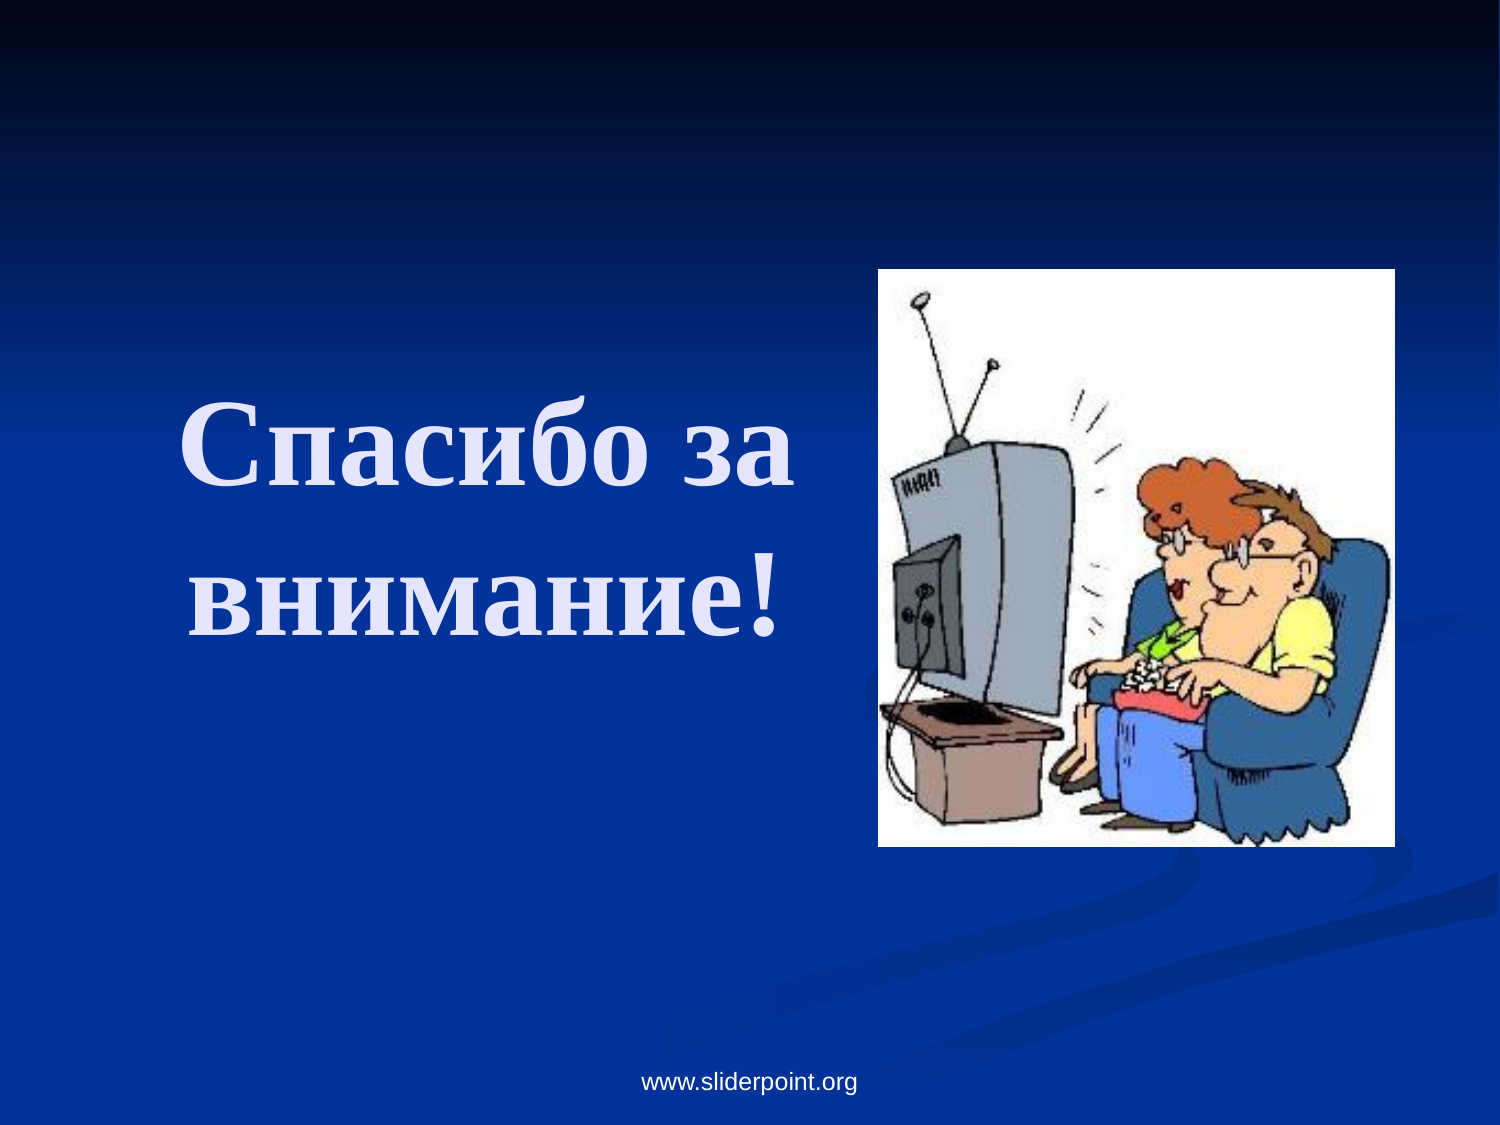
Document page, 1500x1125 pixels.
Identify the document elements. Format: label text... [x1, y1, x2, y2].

footer www.sliderpoint.org [512, 1024, 988, 1104]
picture [878, 269, 1395, 847]
title Спасибо за внимание! [0, 480, 873, 668]
